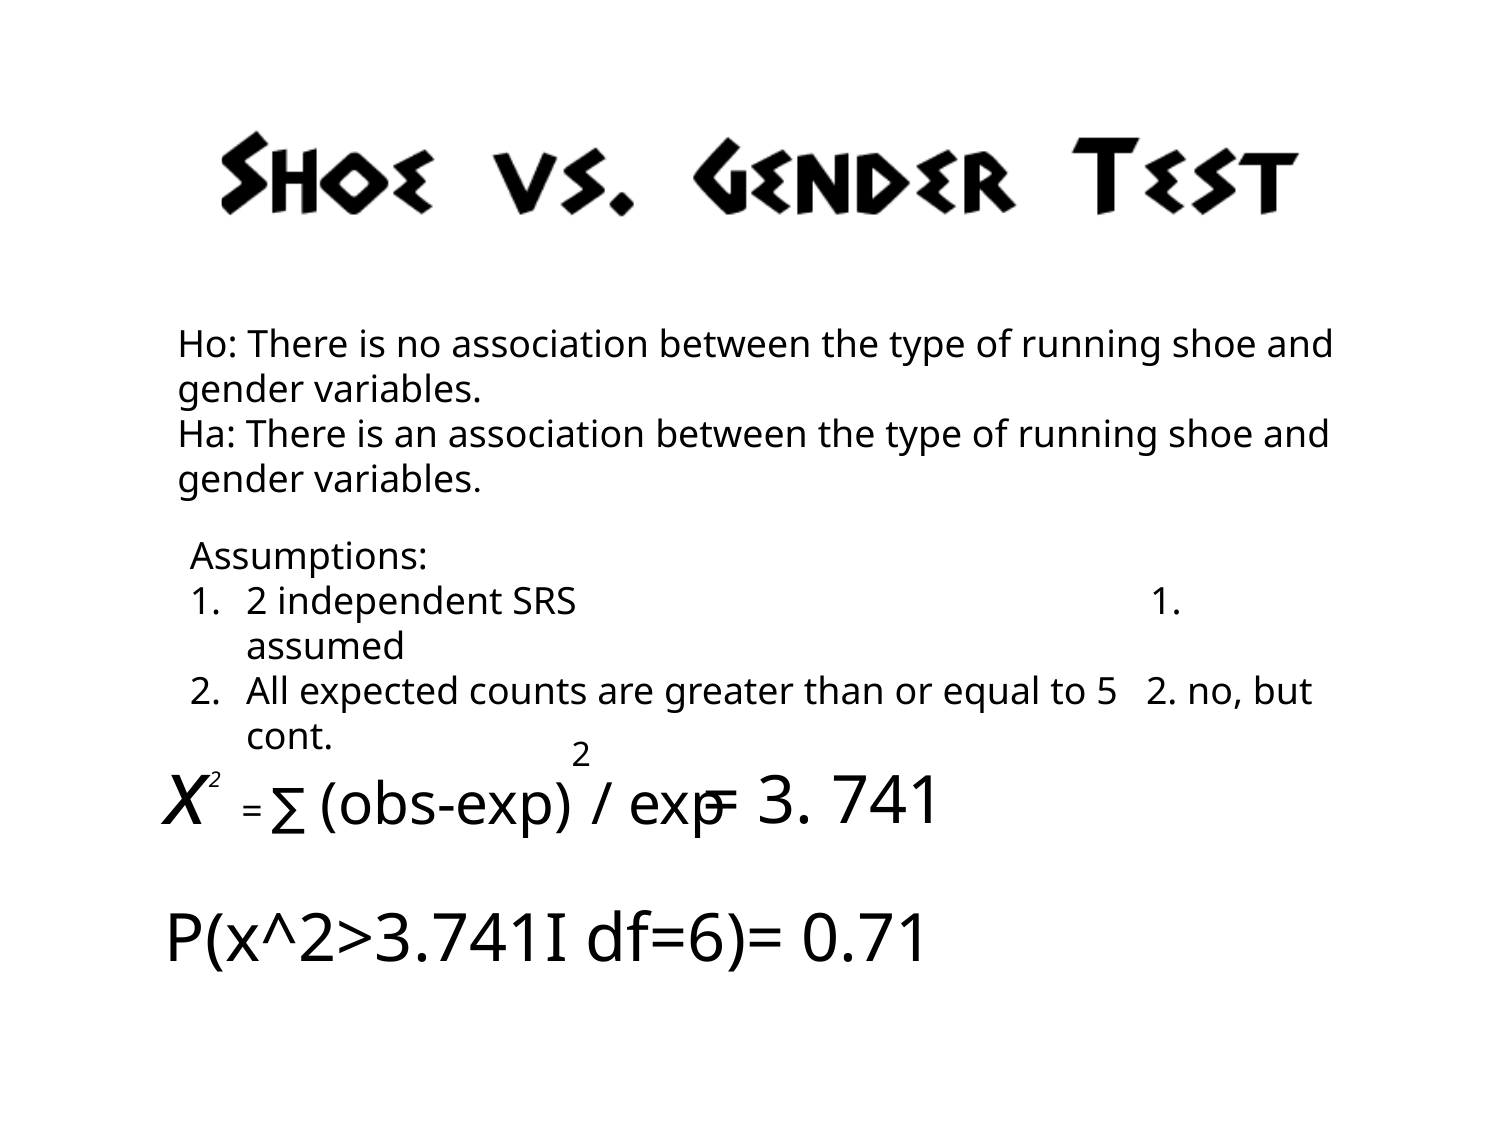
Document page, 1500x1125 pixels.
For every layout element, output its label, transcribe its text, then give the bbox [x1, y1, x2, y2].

picture [221, 99, 1313, 251]
text_box Assumptions: 2 independent SRS 1. assumed All expected counts are greater than or equal to 5 2. no, but cont. [174, 524, 1338, 810]
text_box Ho: There is no association between the type of running shoe and gender variables. Ha: There is an association between the type of running shoe and gender variables. [162, 312, 1413, 508]
text_box = 3. 741 [687, 749, 963, 845]
text_box P(x^2>3.741I df=6)= 0.71 [149, 887, 1200, 1028]
text_box x2 = ∑ (obs-exp)2/ exp [150, 725, 1025, 887]
